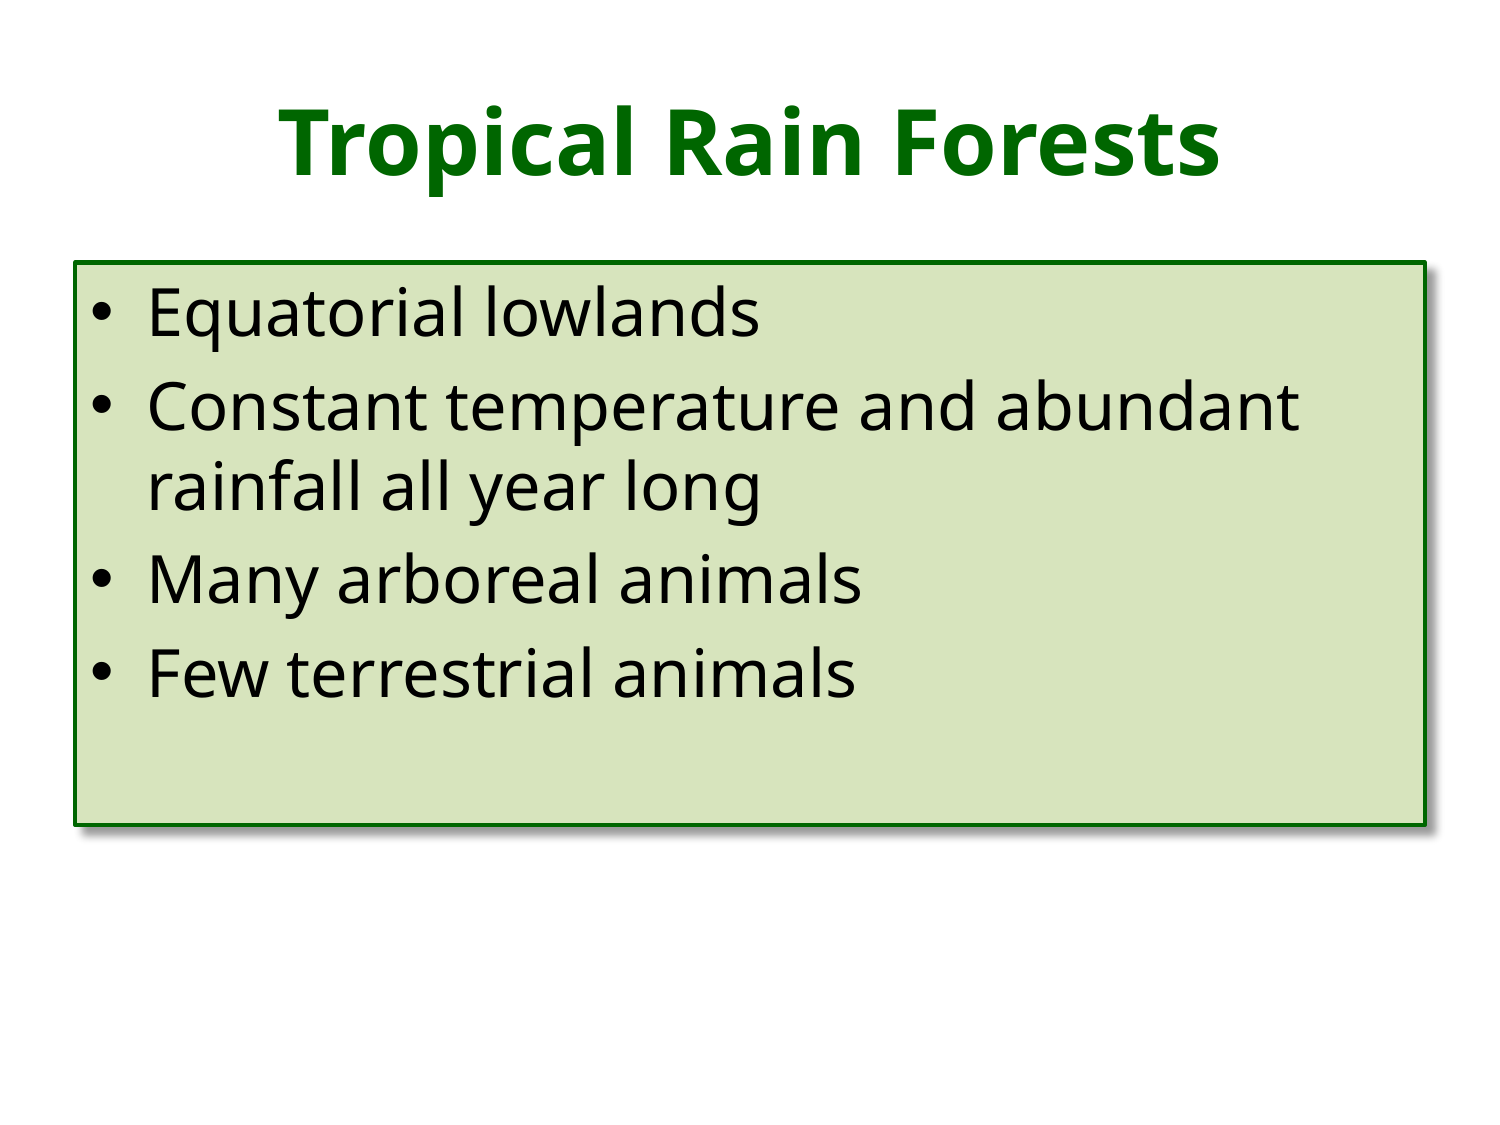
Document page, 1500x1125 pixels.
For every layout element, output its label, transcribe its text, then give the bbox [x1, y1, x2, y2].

list Equatorial lowlands Constant temperature and abundant rainfall all year long Many arboreal animals Few terrestrial animals [75, 262, 1425, 825]
title Tropical Rain Forests [75, 45, 1425, 233]
